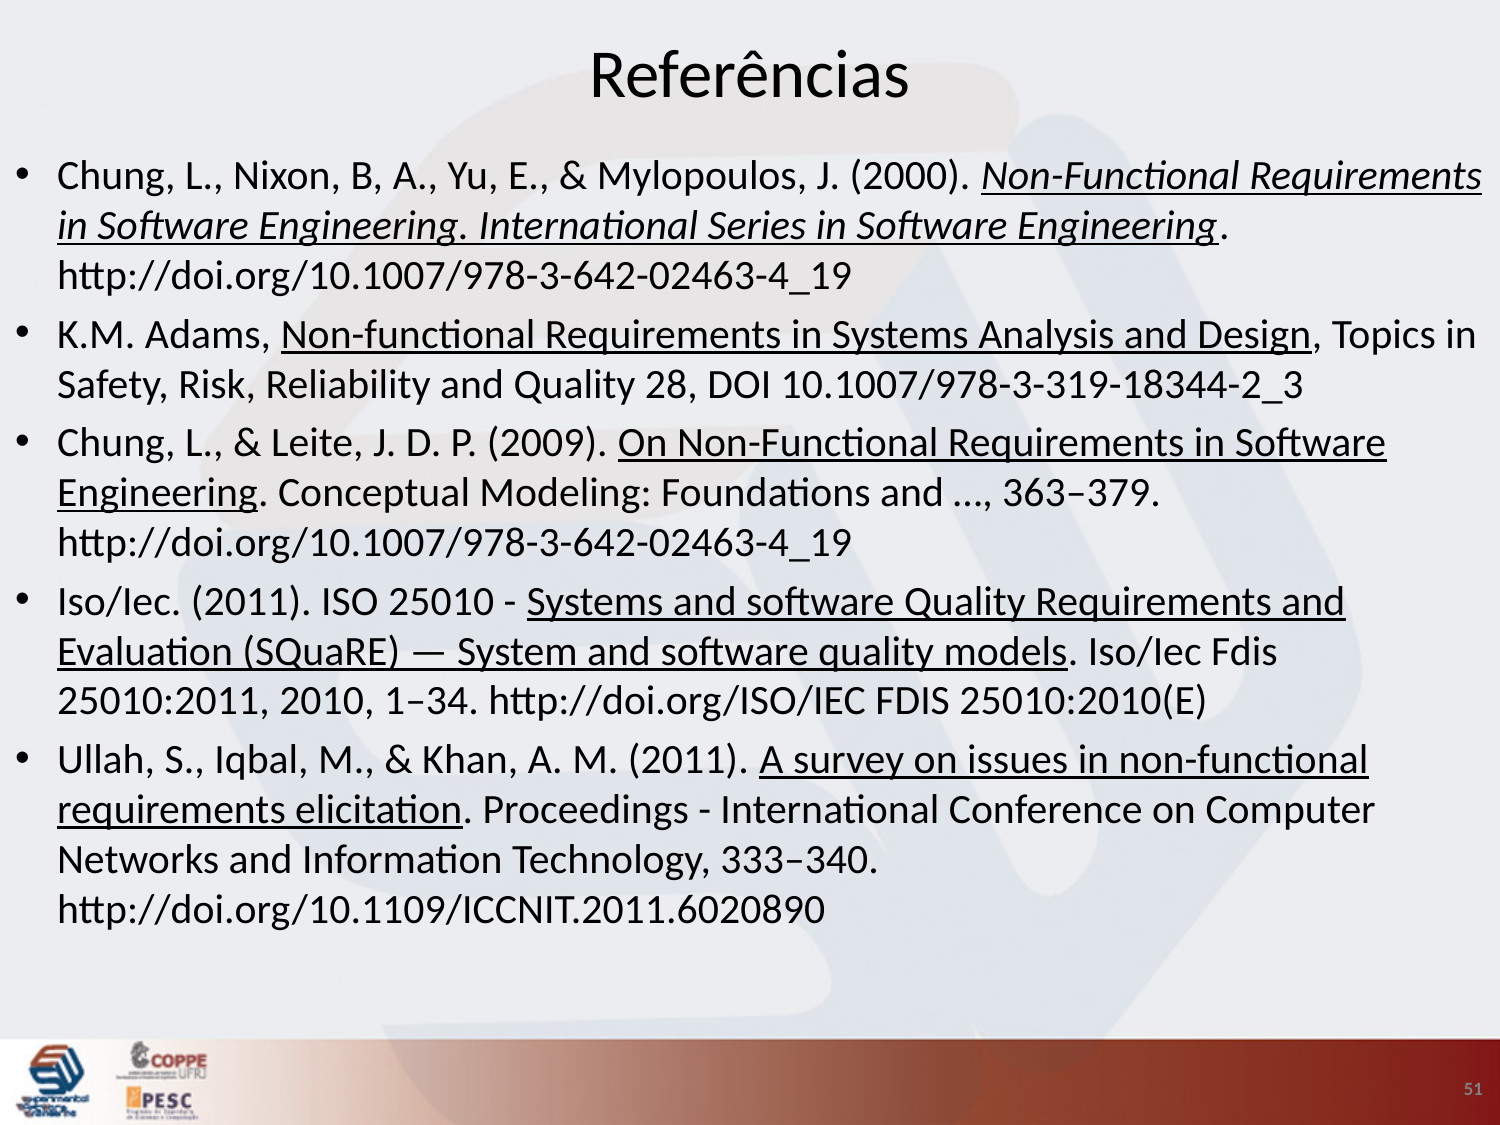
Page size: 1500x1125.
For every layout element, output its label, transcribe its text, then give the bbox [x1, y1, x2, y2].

title Referências [0, 0, 1500, 141]
picture [0, 1035, 1500, 1125]
list Chung, L., Nixon, B, A., Yu, E., & Mylopoulos, J. (2000). Non-Functional Requirements in Software Engineering. International Series in Software Engineering. http://doi.org/10.1007/978-3-642-02463-4_19 K.M. Adams, Non-functional Requirements in Systems Analysis and Design, Topics in Safety, Risk, Reliability and Quality 28, DOI 10.1007/978-3-319-18344-2_3 Chung, L., & Leite, J. D. P. (2009). On Non-Functional Requirements in Software Engineering. Conceptual Modeling: Foundations and …, 363–379. http://doi.org/10.1007/978-3-642-02463-4_19 Iso/Iec. (2011). ISO 25010 - Systems and software Quality Requirements and Evaluation (SQuaRE) — System and software quality models. Iso/Iec Fdis 25010:2011, 2010, 1–34. http://doi.org/ISO/IEC FDIS 25010:2010(E) Ullah, S., Iqbal, M., & Khan, A. M. (2011). A survey on issues in non-functional requirements elicitation. Proceedings - International Conference on Computer Networks and Information Technology, 333–340. http://doi.org/10.1109/ICCNIT.2011.6020890 [0, 141, 1500, 1035]
